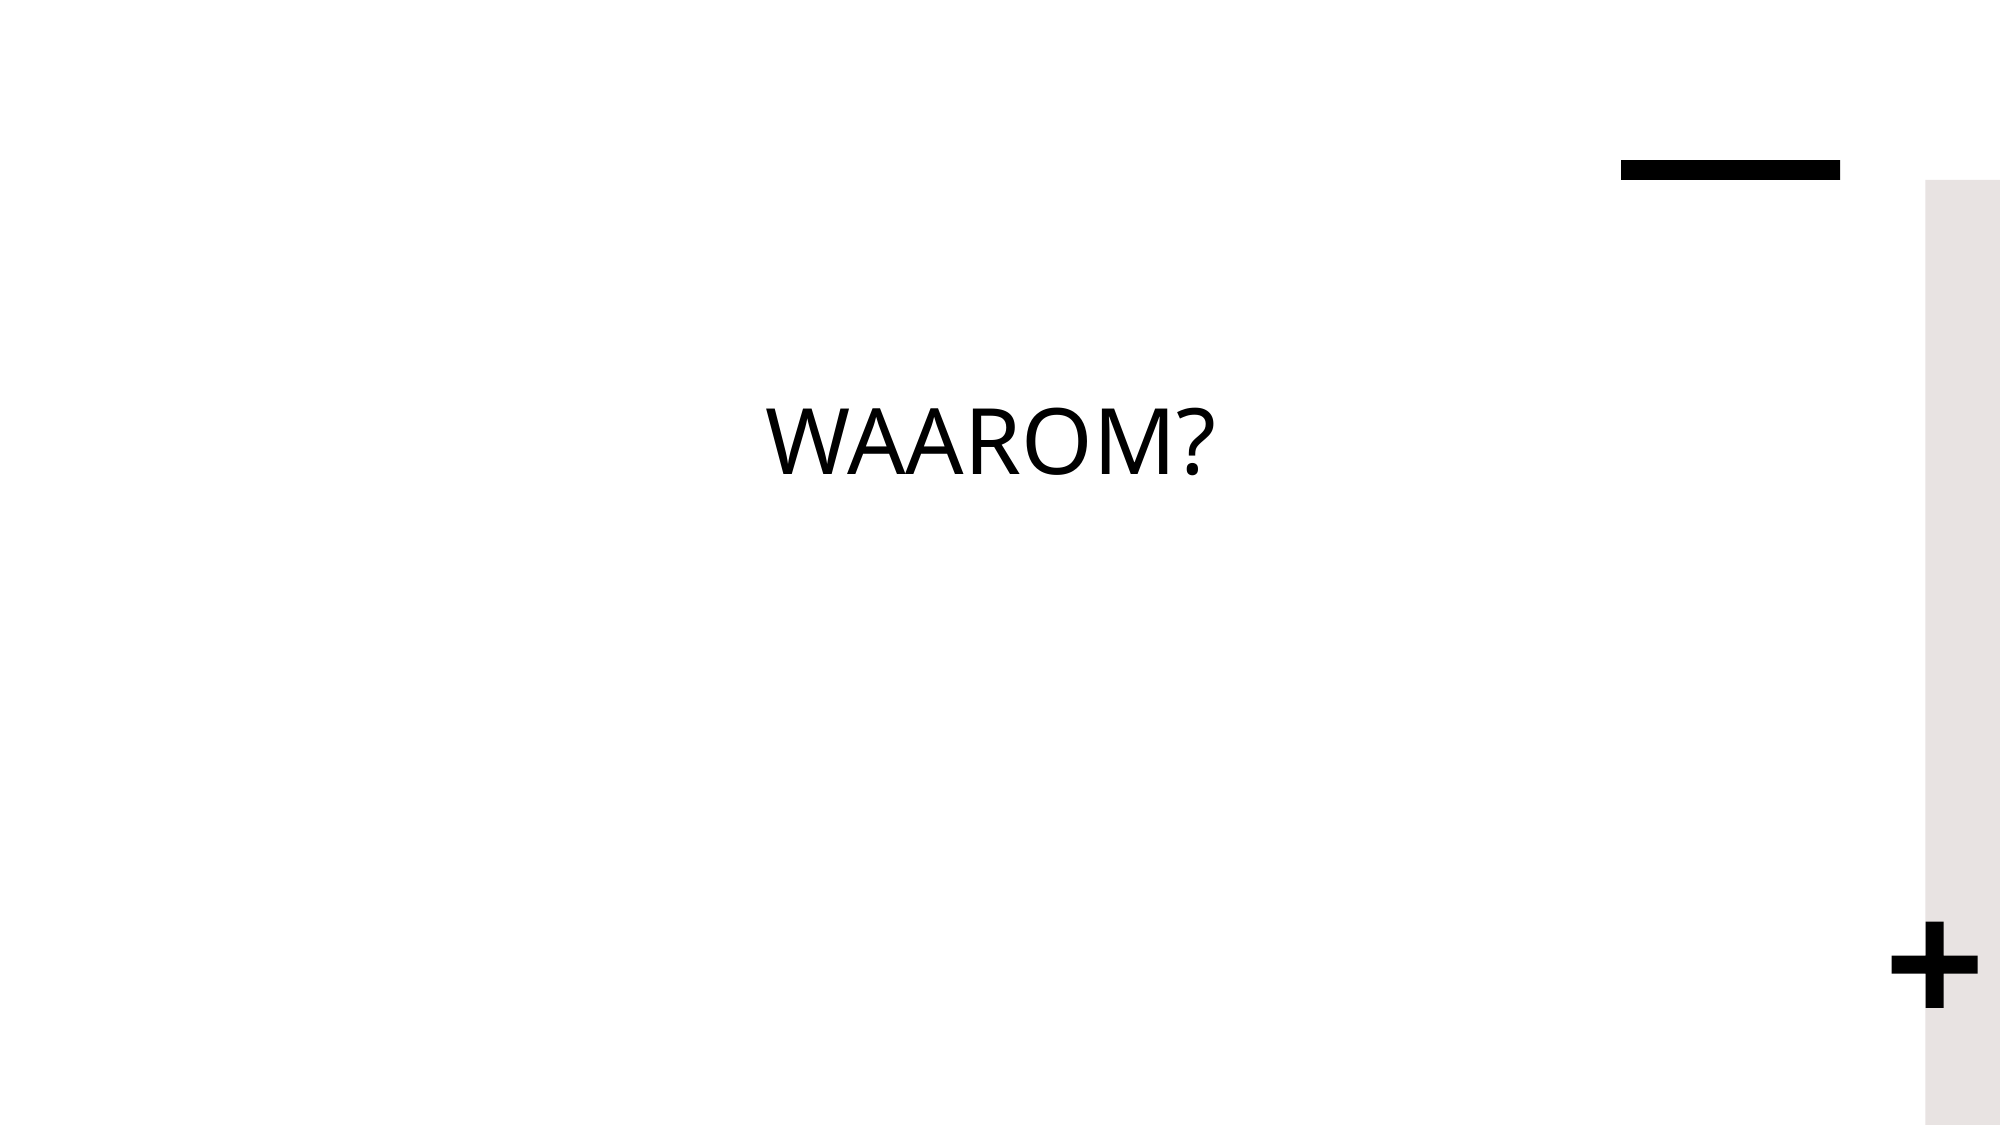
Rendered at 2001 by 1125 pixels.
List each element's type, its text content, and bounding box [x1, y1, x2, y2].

title WAAROM? [193, 375, 1790, 897]
